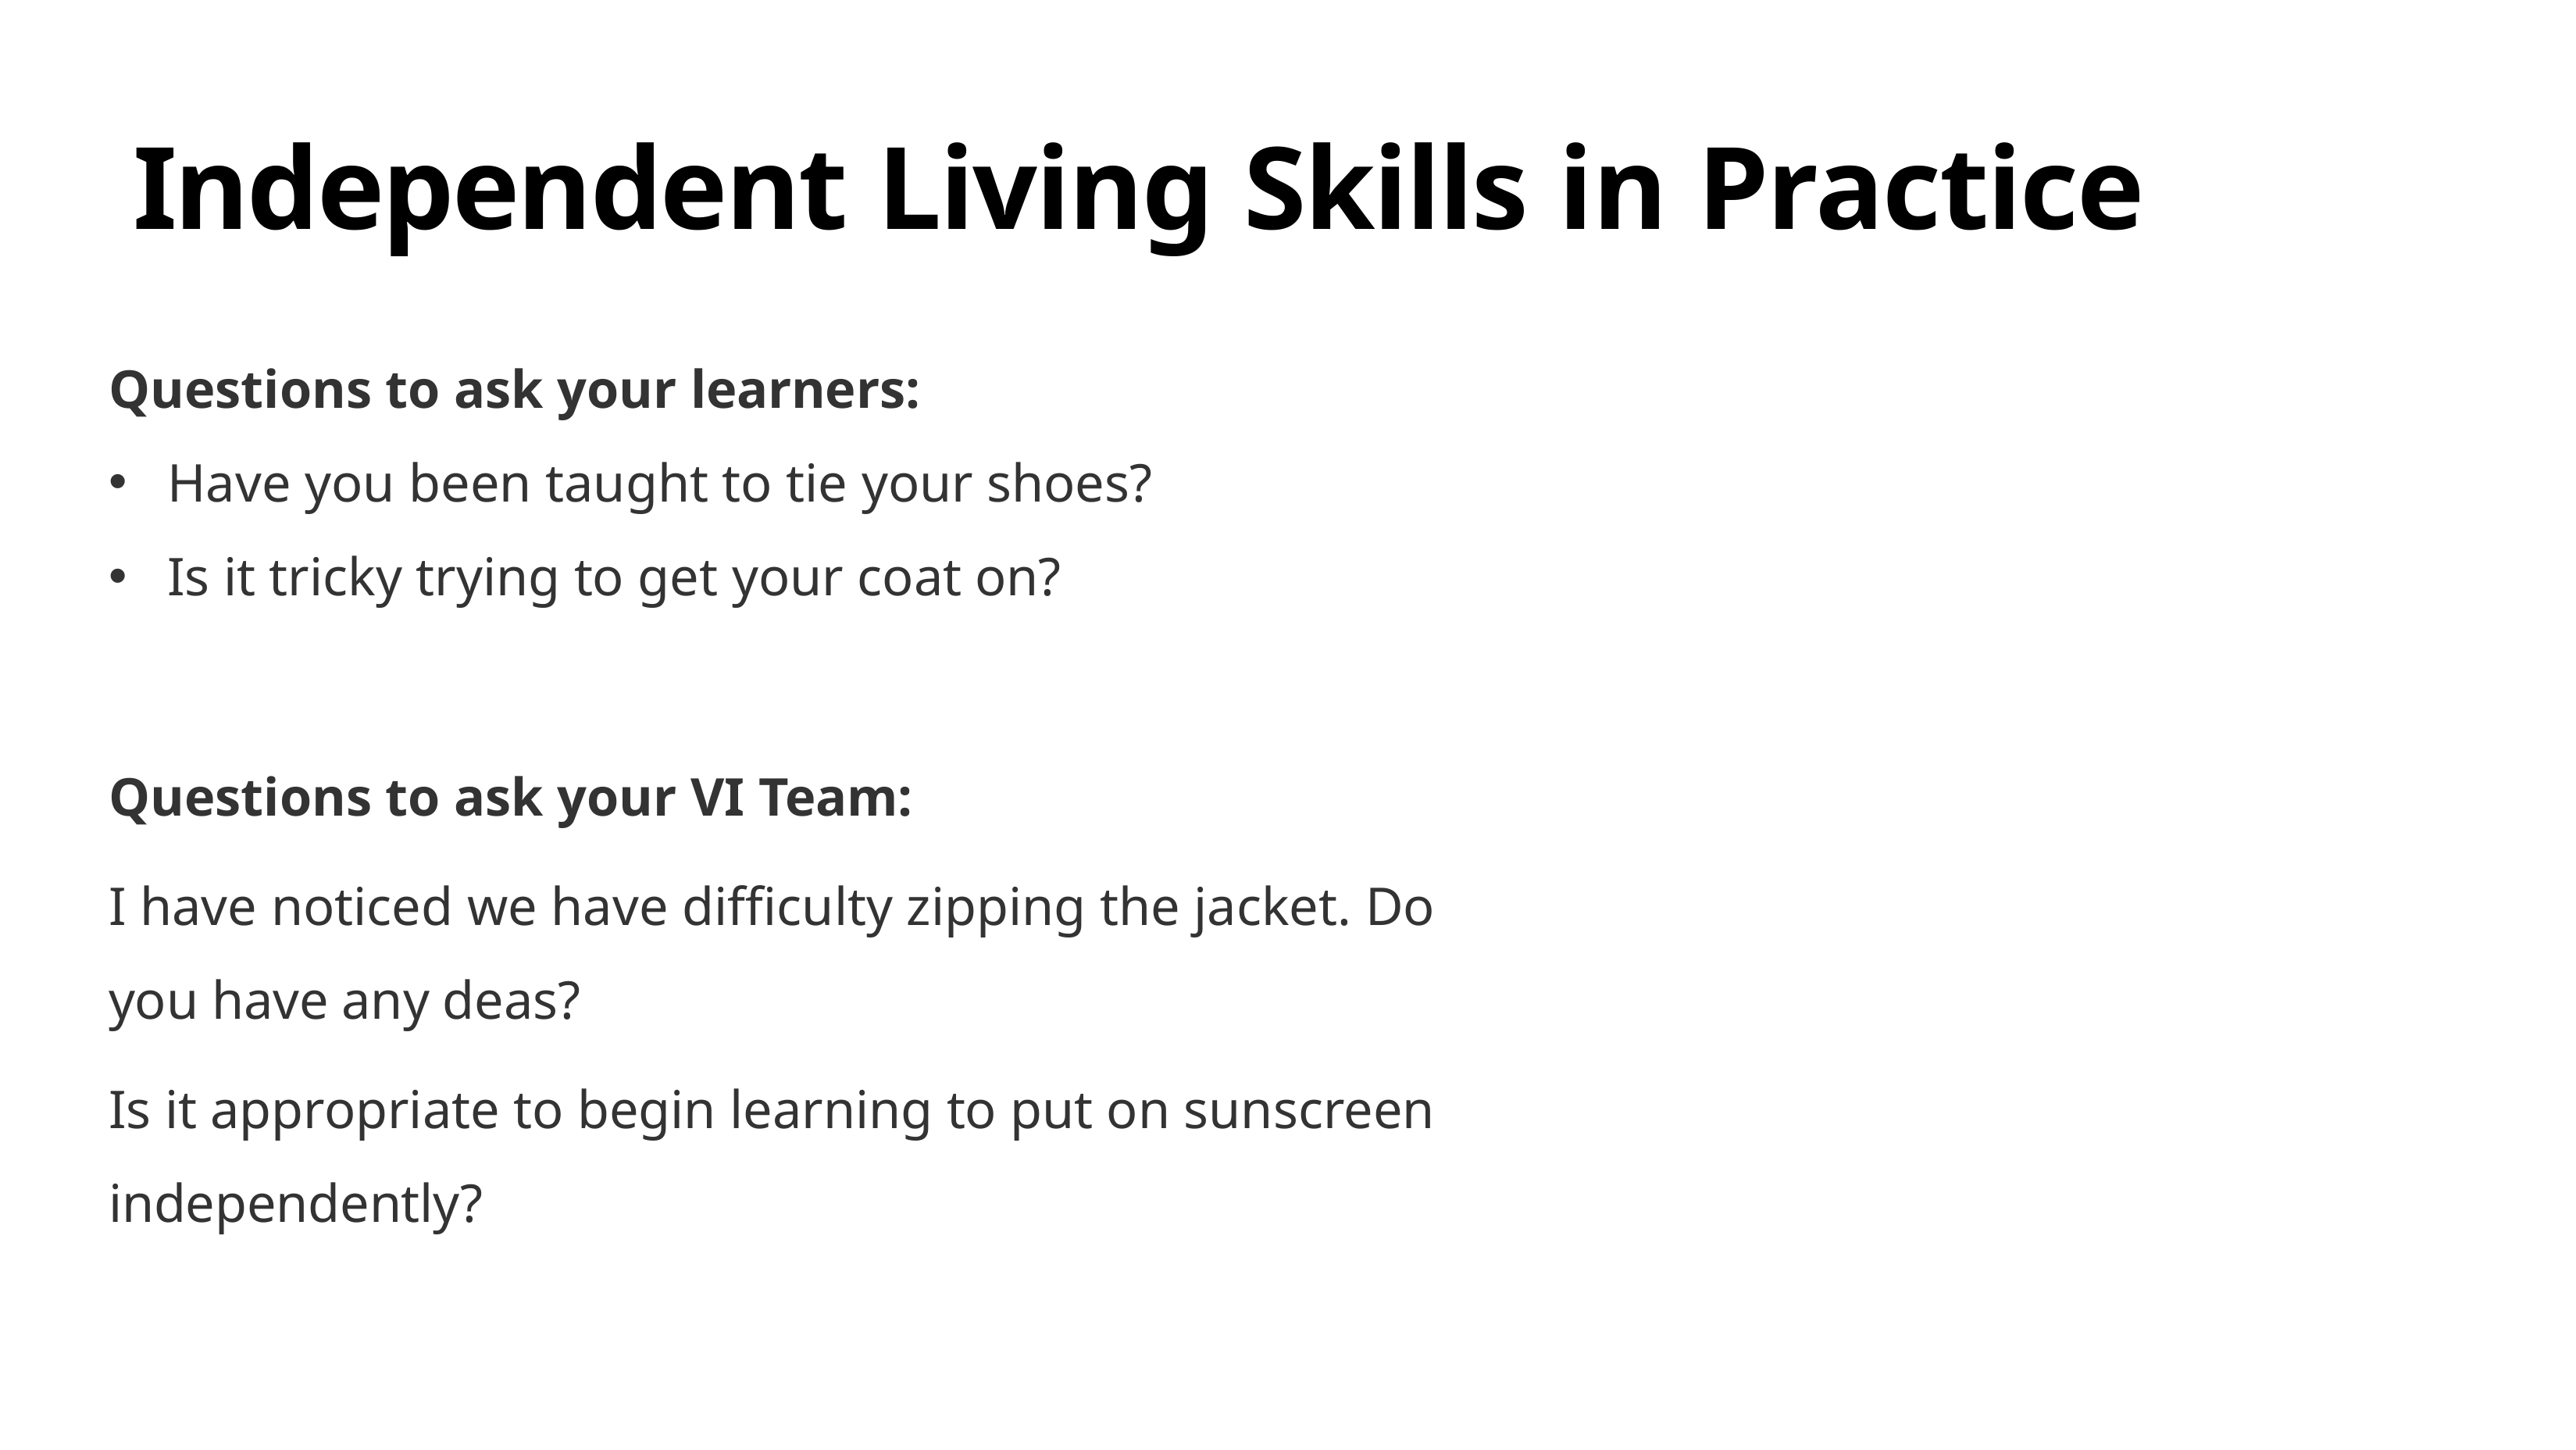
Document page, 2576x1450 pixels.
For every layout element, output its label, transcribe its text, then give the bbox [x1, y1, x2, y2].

title Independent Living Skills in Practice [88, 80, 2453, 358]
text_box Questions to ask your learners: Have you been taught to tie your shoes? Is it tricky trying to get your coat on? Questions to ask your VI Team: I have noticed we have diﬃculty zipping the jacket. Do you have any deas? Is it appropriate to begin learning to put on sunscreen independently? [107, 358, 2040, 1233]
